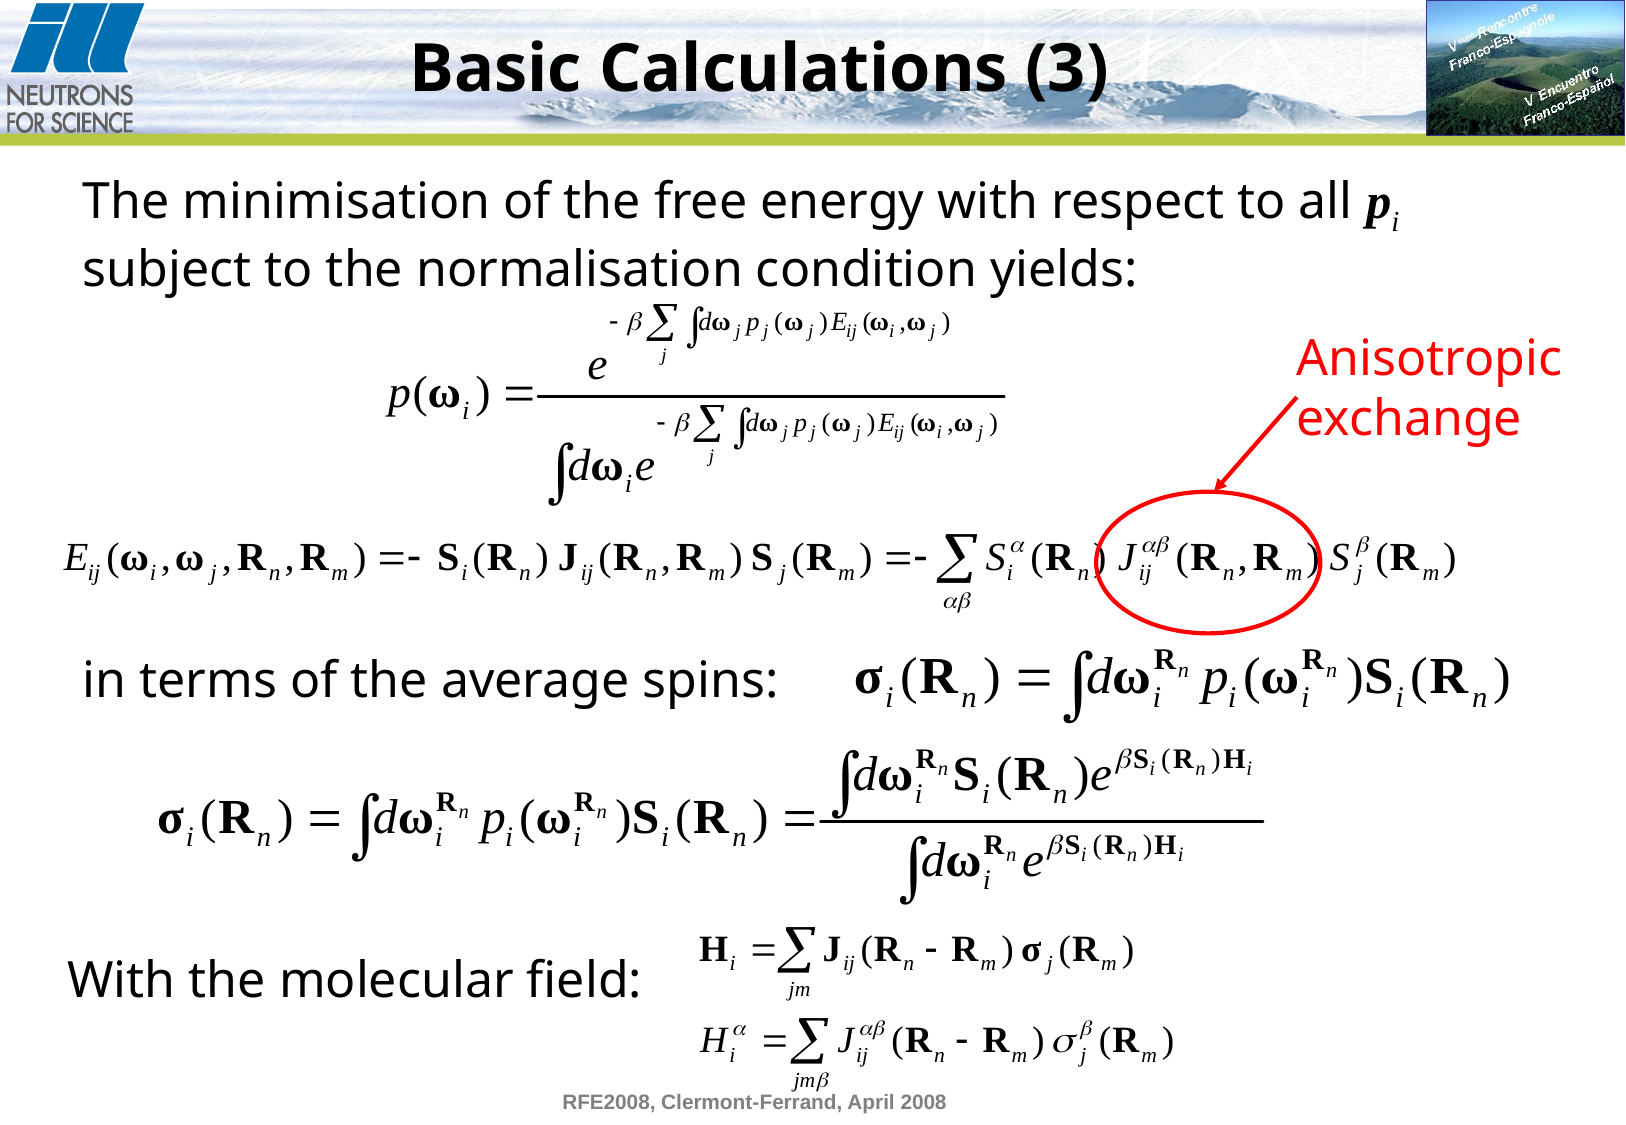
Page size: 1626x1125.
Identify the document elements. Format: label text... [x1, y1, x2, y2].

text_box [1095, 318, 1593, 634]
text_box The minimisation of the free energy with respect to all pi subject to the normalisation condition yields: [68, 160, 1493, 305]
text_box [693, 920, 1180, 1101]
picture [0, 0, 1625, 136]
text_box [56, 526, 1090, 621]
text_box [67, 632, 1522, 729]
text_box With the molecular field: [52, 940, 671, 1016]
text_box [375, 290, 1014, 514]
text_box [150, 731, 1274, 912]
title Basic Calculations (3) [162, 0, 1356, 131]
